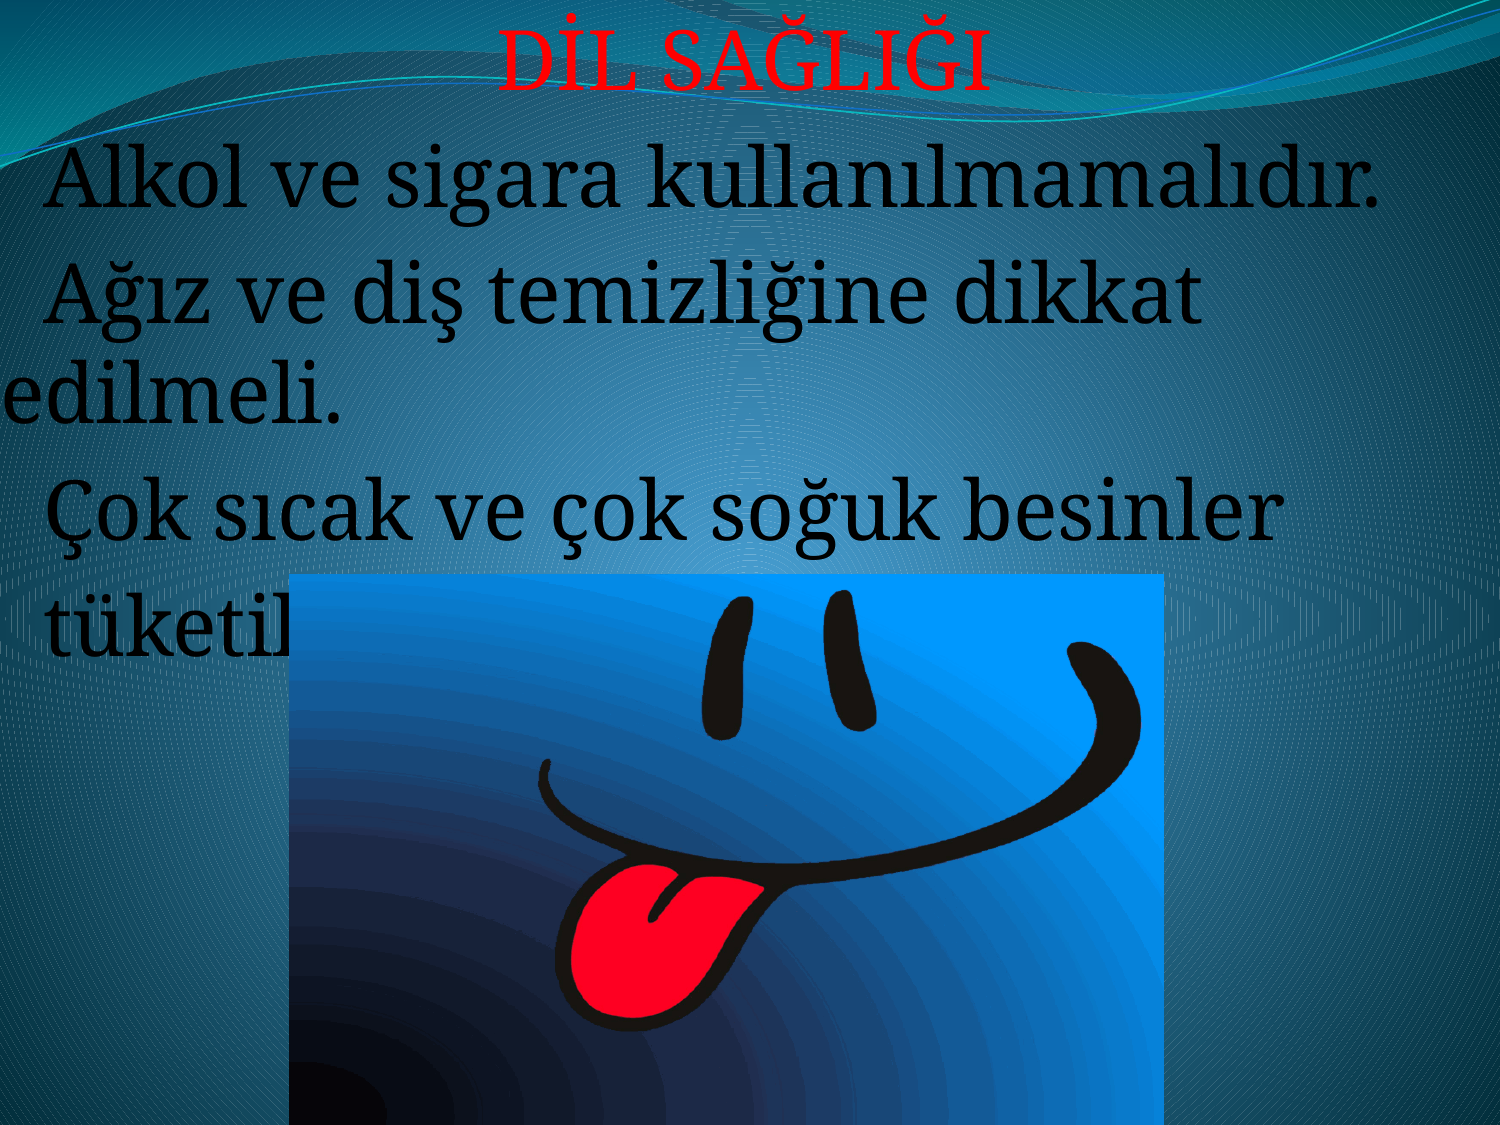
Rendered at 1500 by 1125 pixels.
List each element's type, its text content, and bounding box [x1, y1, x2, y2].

subtitle DİL SAĞLIĞI Alkol ve sigara kullanılmamalıdır. Ağız ve diş temizliğine dikkat edilmeli. Çok sıcak ve çok soğuk besinler tüketilmemelidir. [0, 0, 1500, 1125]
picture [288, 574, 1164, 1125]
